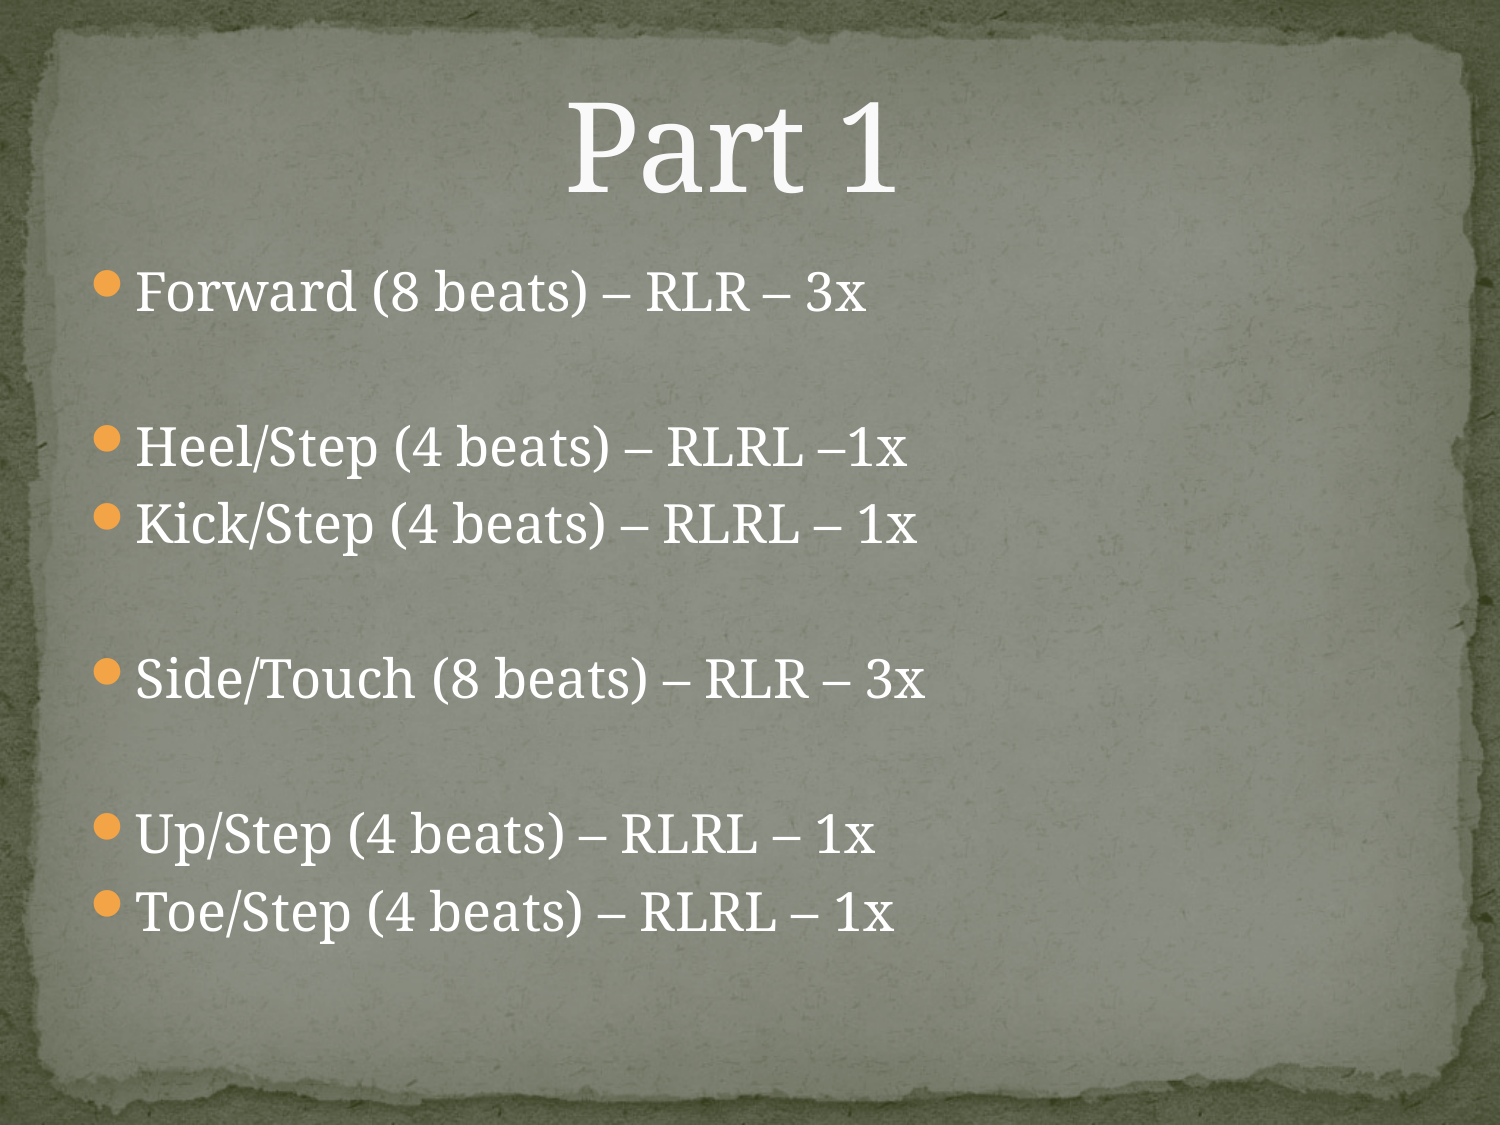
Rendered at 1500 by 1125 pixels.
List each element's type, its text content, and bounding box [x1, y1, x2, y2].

title Part 1 [74, 24, 1425, 225]
list Forward (8 beats) – RLR – 3x Heel/Step (4 beats) – RLRL –1x Kick/Step (4 beats) – RLRL – 1x Side/Touch (8 beats) – RLR – 3x Up/Step (4 beats) – RLRL – 1x Toe/Step (4 beats) – RLRL – 1x [75, 249, 1425, 1000]
